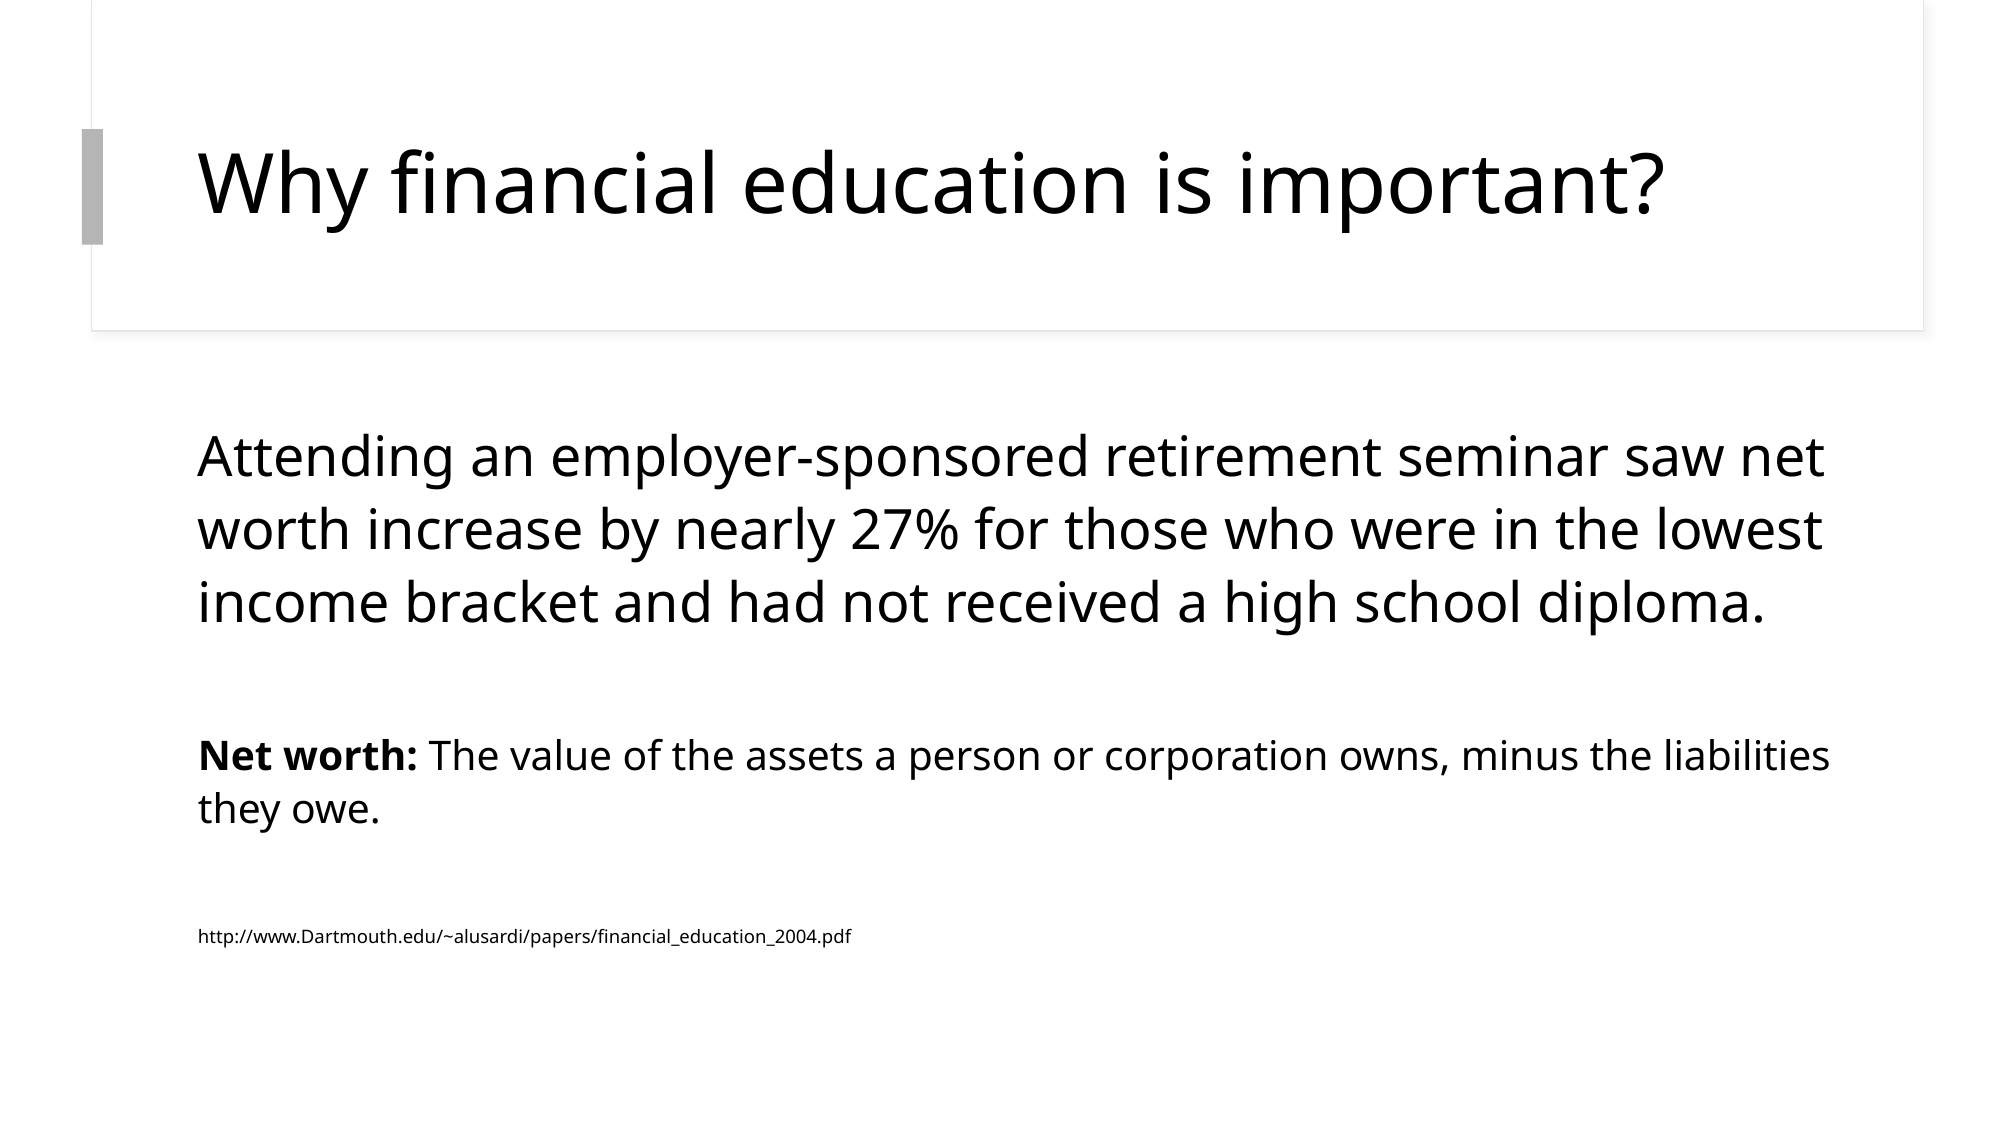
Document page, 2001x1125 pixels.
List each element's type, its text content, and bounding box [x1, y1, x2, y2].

title Why financial education is important? [183, 90, 1851, 284]
list Attending an employer-sponsored retirement seminar saw net worth increase by nearly 27% for those who were in the lowest income bracket and had not received a high school diploma. Net worth: The value of the assets a person or corporation owns, minus the liabilities they owe. http://www.Dartmouth.edu/~alusardi/papers/financial_education_2004.pdf [183, 406, 1851, 1013]
